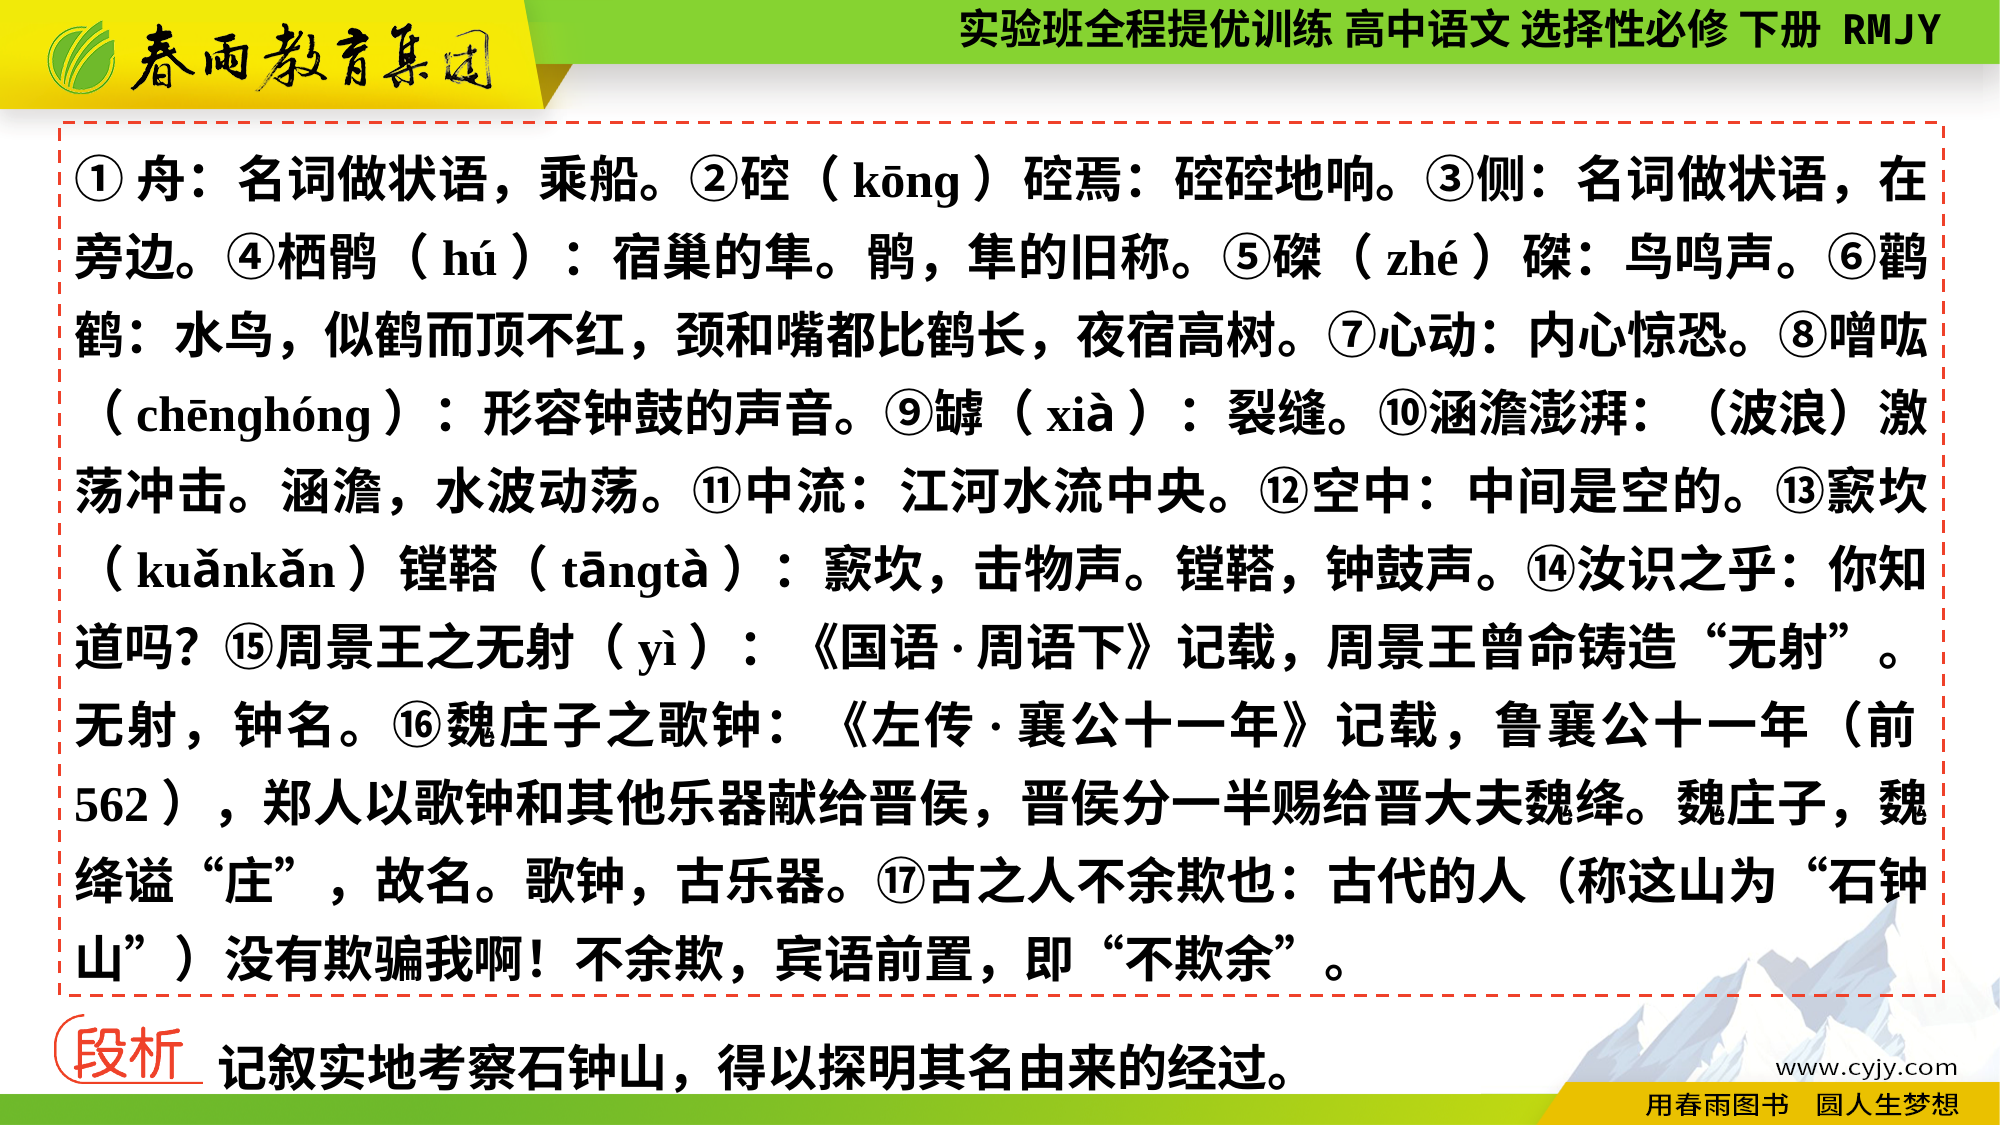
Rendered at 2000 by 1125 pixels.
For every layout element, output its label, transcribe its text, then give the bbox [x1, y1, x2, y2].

text_box 记叙实地考察石钟山，得以探明其名由来的经过。 [202, 999, 1944, 1105]
picture [0, 0, 2000, 1125]
list ①舟：名词做状语，乘船。②硿（kōnɡ）硿焉：硿硿地响。③侧：名词做状语，在旁边。④栖鹘（hú）：宿巢的隼。鹘，隼的旧称。⑤磔（zhé）磔：鸟鸣声。⑥鹳鹤：水鸟，似鹤而顶不红，颈和嘴都比鹤长，夜宿高树。⑦心动：内心惊恐。⑧噌吰（chēnɡhónɡ）：形容钟鼓的声音。⑨罅（xià）：裂缝。⑩涵澹澎湃：（波浪）激荡冲击。涵澹，水波动荡。⑪中流：江河水流中央。⑫空中：中间是空的。⑬窾坎（kuǎnkǎn）镗鞳（tānɡtà）：窾坎，击物声。镗鞳，钟鼓声。⑭汝识之乎：你知道吗？⑮周景王之无射（yì）：《国语·周语下》记载，周景王曾命铸造“无射”。无射，钟名。⑯魏庄子之歌钟：《左传·襄公十一年》记载，鲁襄公十一年（前562），郑人以歌钟和其他乐器献给晋侯，晋侯分一半赐给晋大夫魏绛。魏庄子，魏绛谥“庄”，故名。歌钟，古乐器。⑰古之人不余欺也：古代的人（称这山为“石钟山”）没有欺骗我啊！不余欺，宾语前置，即“不欺余”。 [59, 122, 1944, 996]
